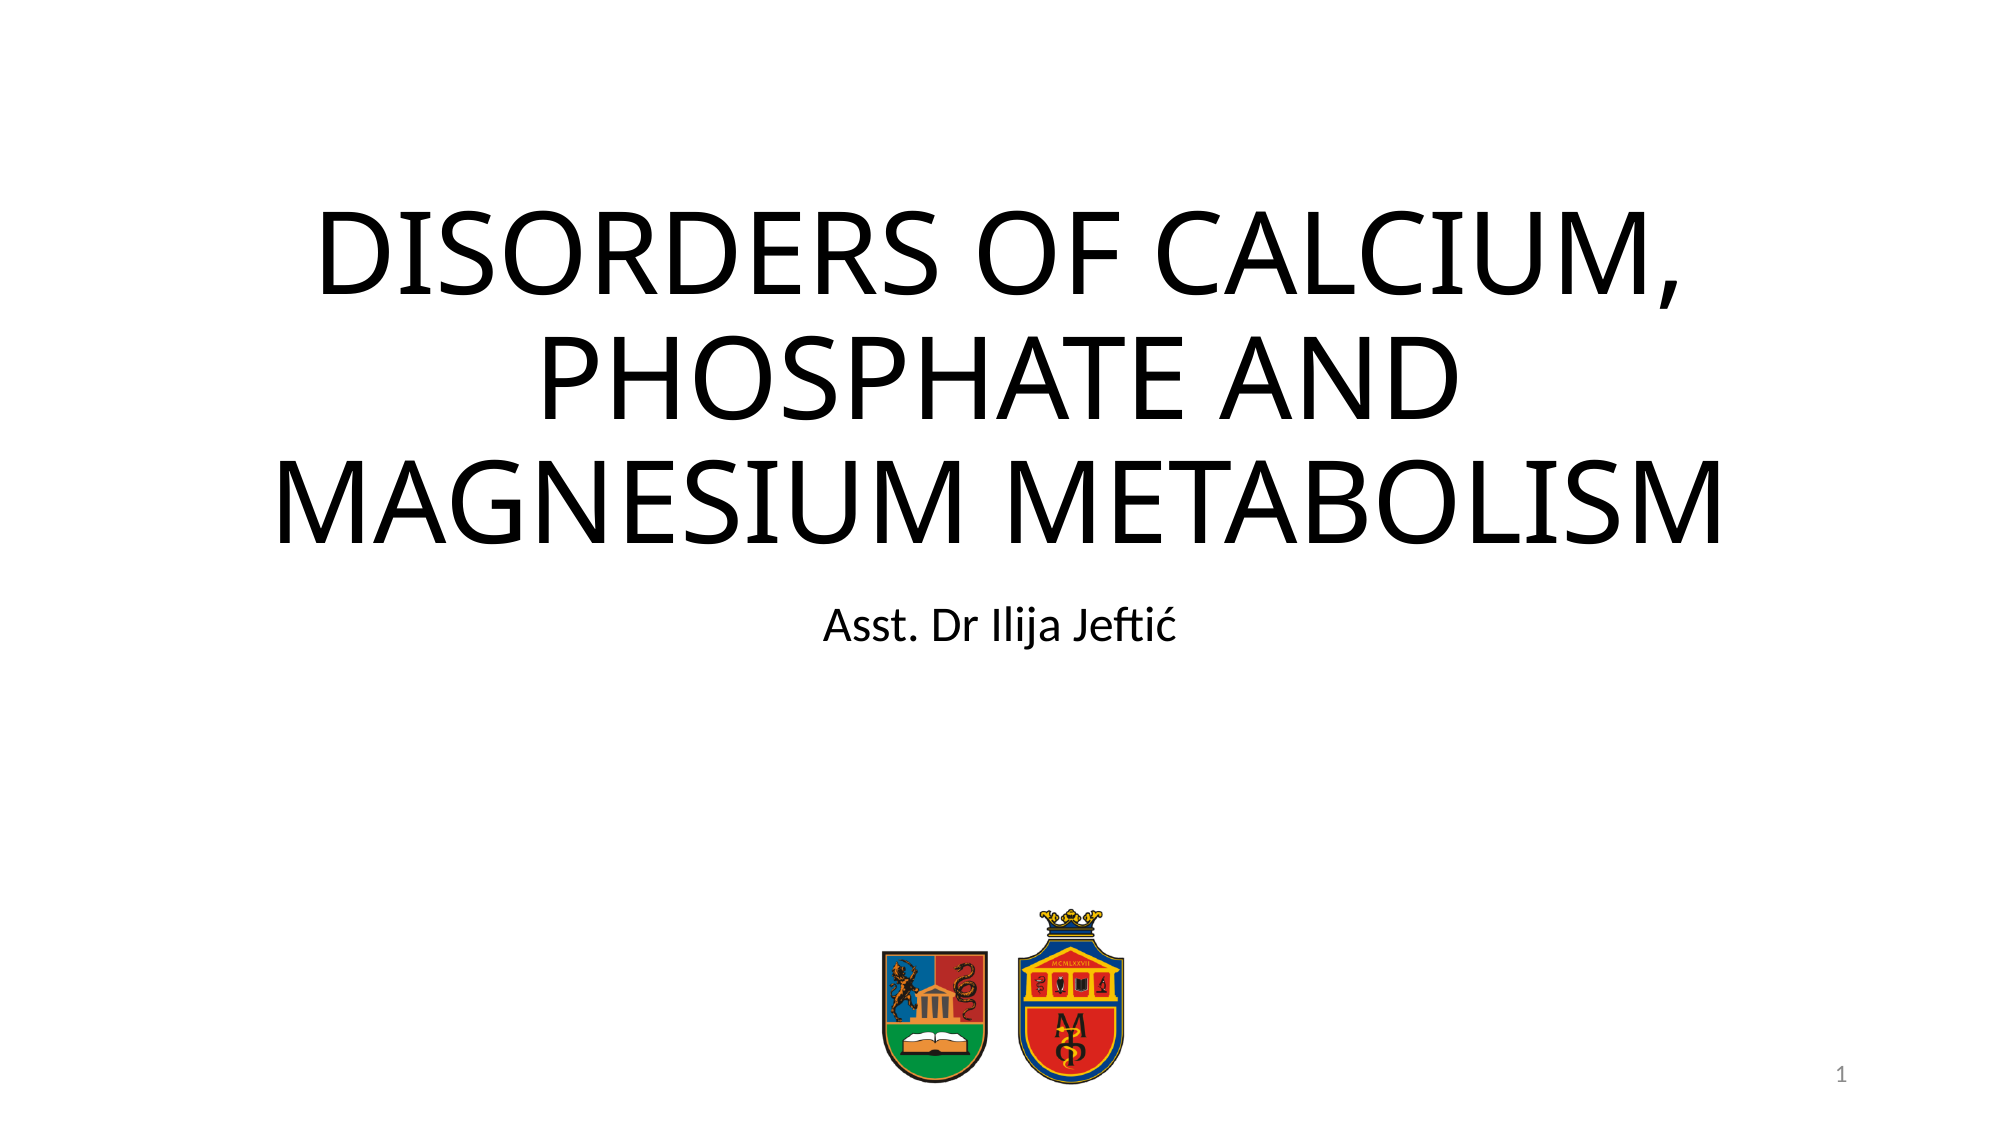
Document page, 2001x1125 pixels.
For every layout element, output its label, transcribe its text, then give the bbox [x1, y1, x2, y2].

title DISORDERS OF CALCIUM, PHOSPHATE AND MAGNESIUM METABOLISM [249, 184, 1750, 576]
subtitle Asst. Dr Ilija Jeftić [249, 590, 1750, 863]
slide_number 1 [1412, 1042, 1863, 1103]
picture [861, 901, 1139, 1103]
